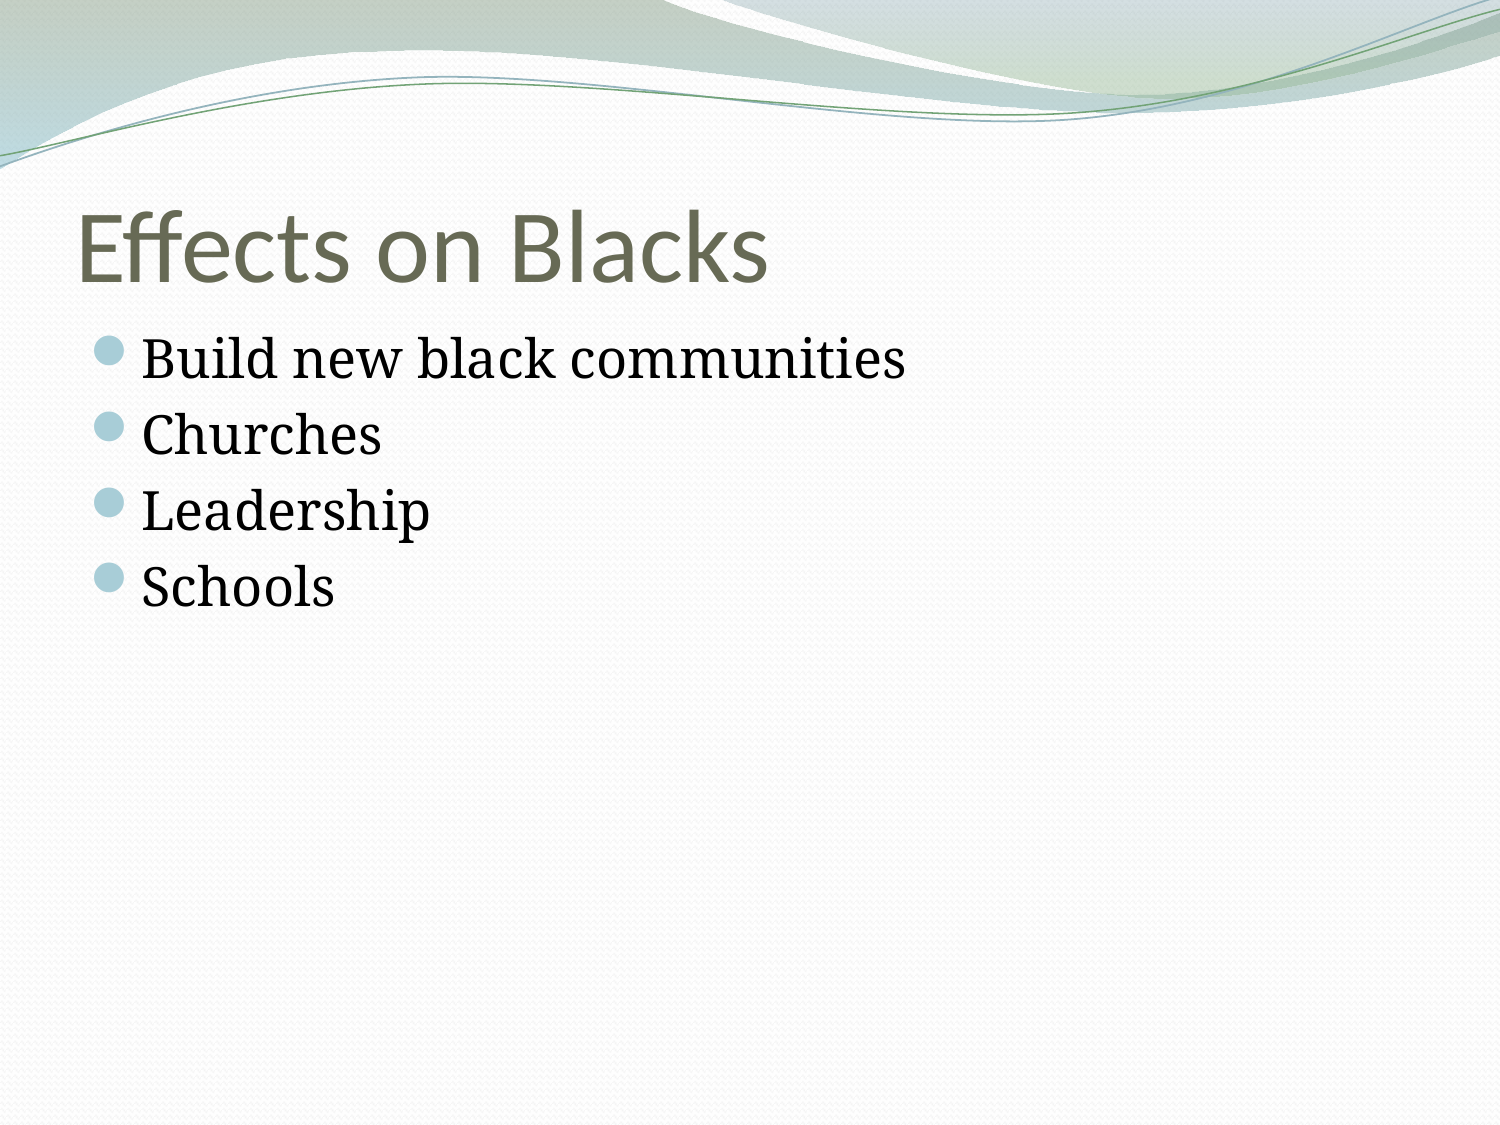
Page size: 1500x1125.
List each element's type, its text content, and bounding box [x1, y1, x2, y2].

list Build new black communities Churches Leadership Schools [75, 317, 1425, 1038]
title Effects on Blacks [75, 115, 1425, 303]
